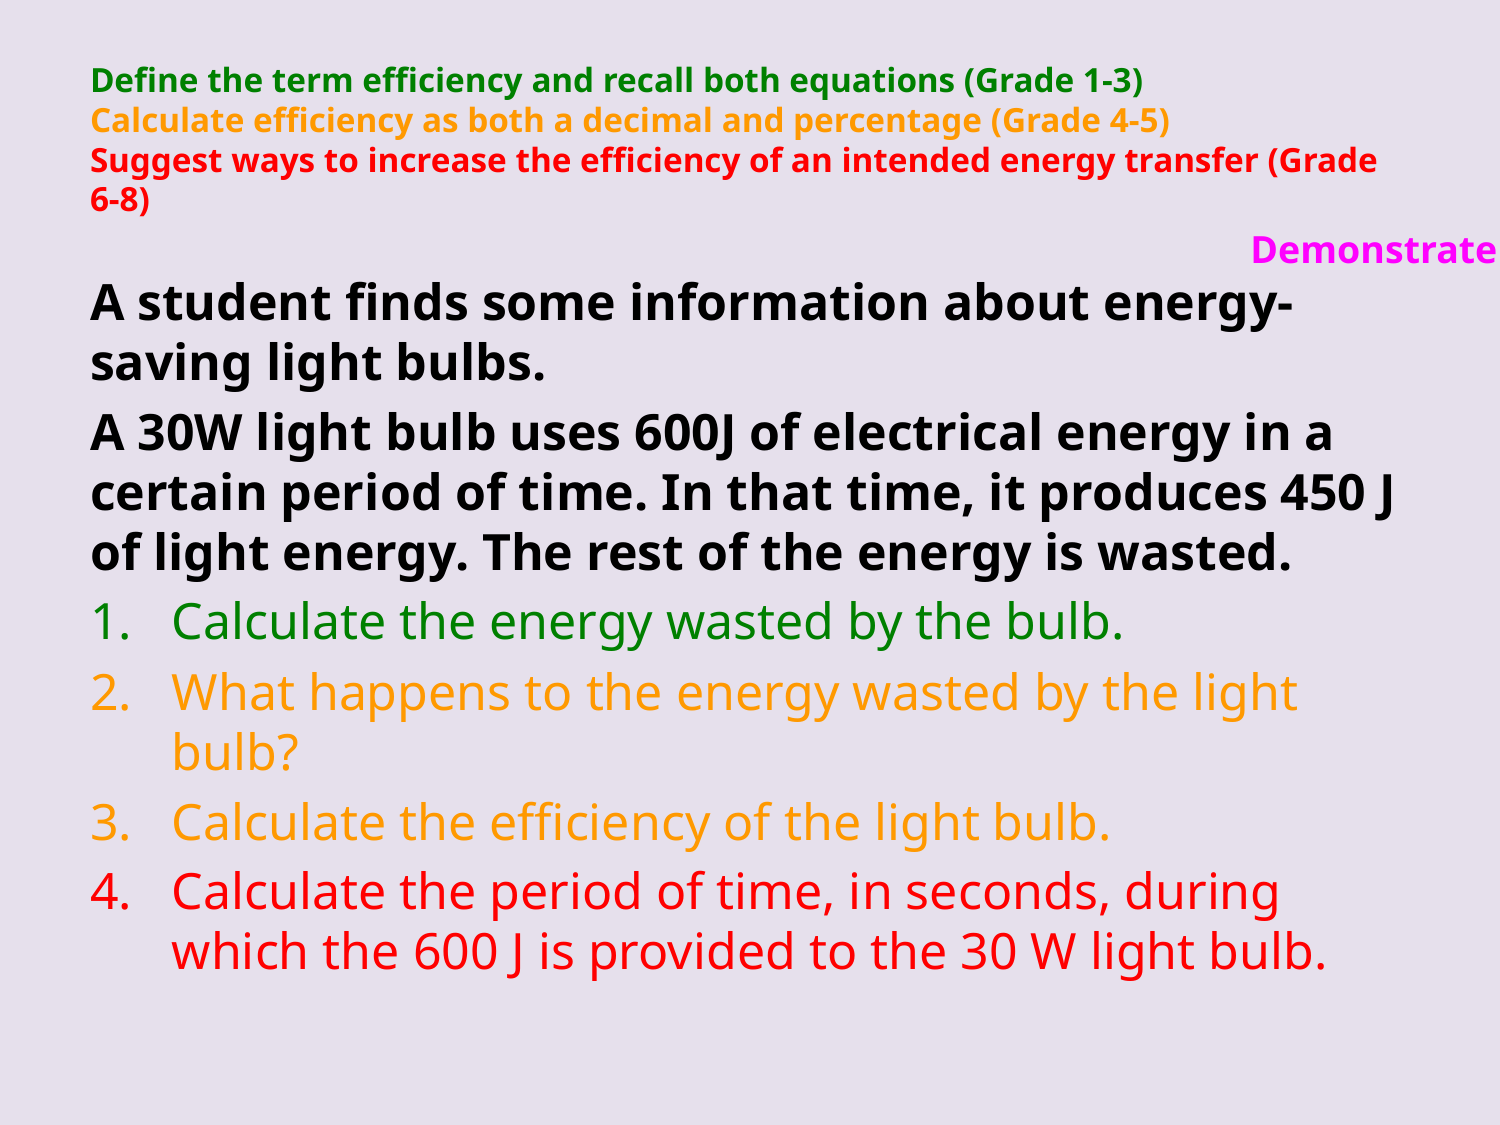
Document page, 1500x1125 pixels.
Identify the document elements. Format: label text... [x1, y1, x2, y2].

list A student finds some information about energy-saving light bulbs. A 30W light bulb uses 600J of electrical energy in a certain period of time. In that time, it produces 450 J of light energy. The rest of the energy is wasted. Calculate the energy wasted by the bulb. What happens to the energy wasted by the light bulb? Calculate the efficiency of the light bulb. Calculate the period of time, in seconds, during which the 600 J is provided to the 30 W light bulb. [75, 262, 1425, 1005]
text_box Demonstrate [1235, 218, 1500, 279]
title Define the term efficiency and recall both equations (Grade 1-3) Calculate efficiency as both a decimal and percentage (Grade 4-5) Suggest ways to increase the efficiency of an intended energy transfer (Grade 6-8) [75, 45, 1425, 233]
